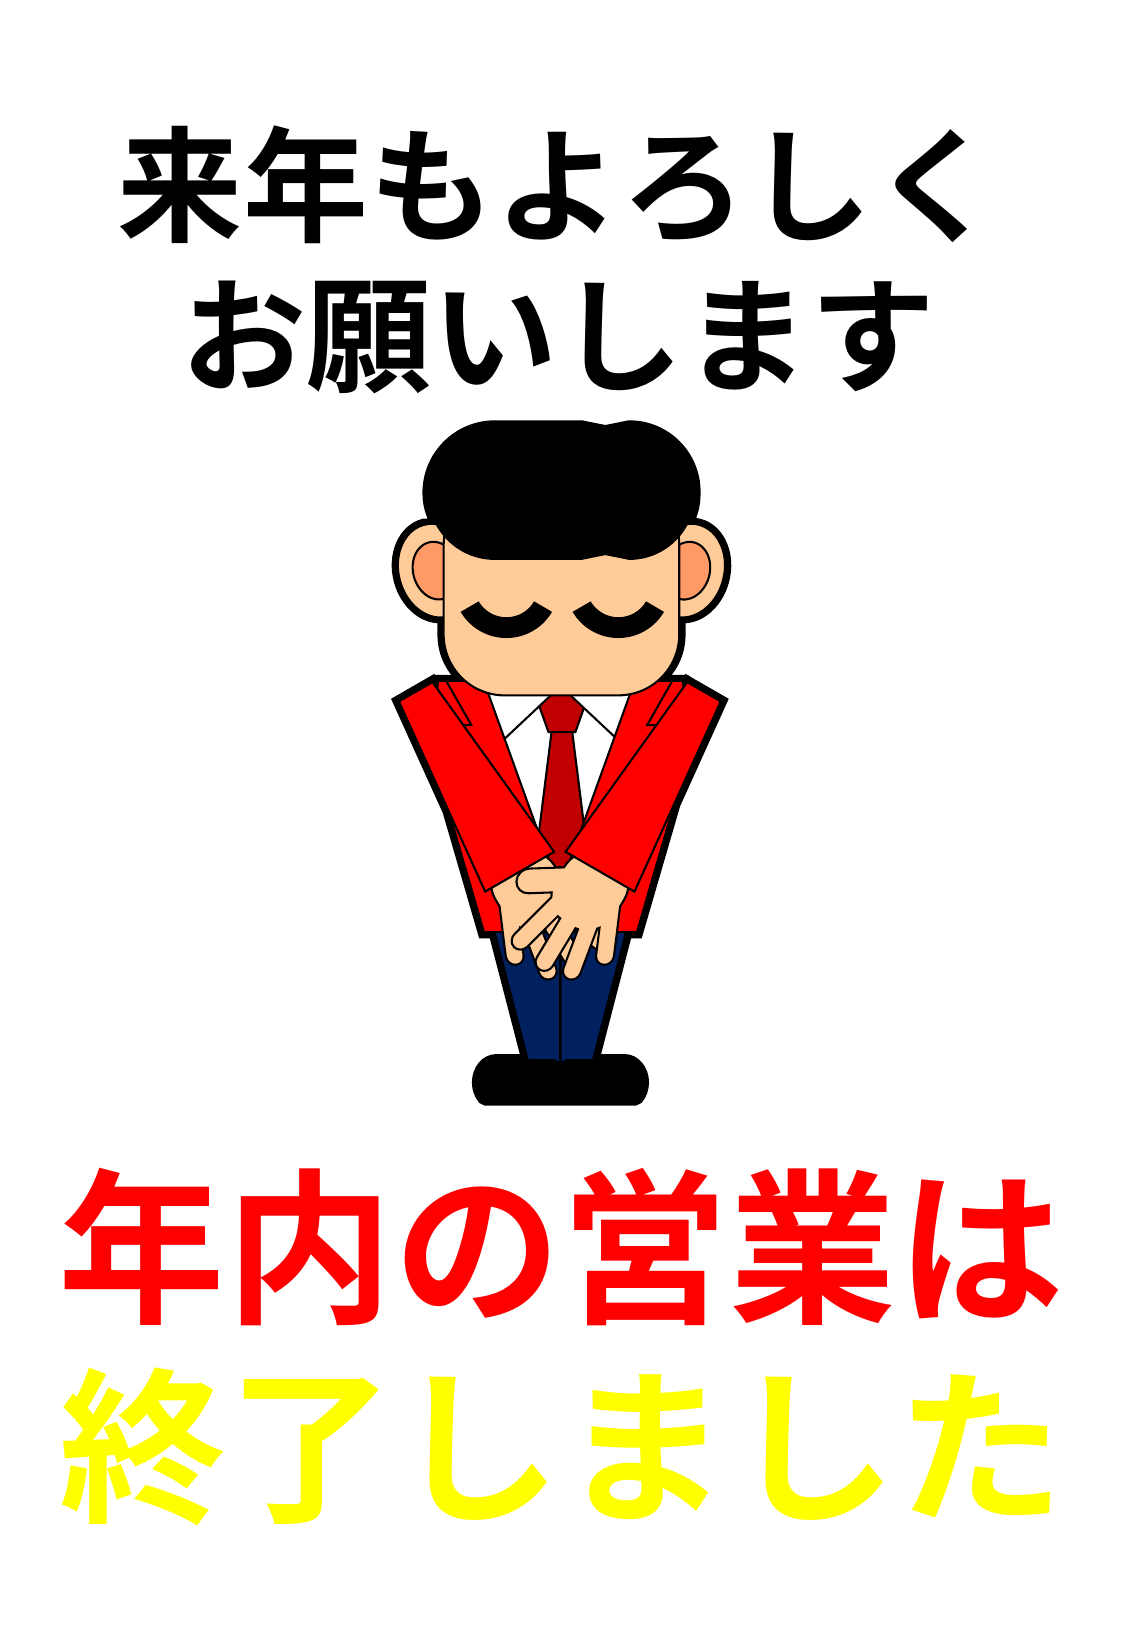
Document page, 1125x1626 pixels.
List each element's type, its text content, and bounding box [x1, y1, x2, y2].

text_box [397, 426, 726, 1100]
text_box 年内の営業は 終了しました [0, 1136, 1125, 1551]
text_box 来年もよろしく お願いします [0, 99, 1125, 415]
